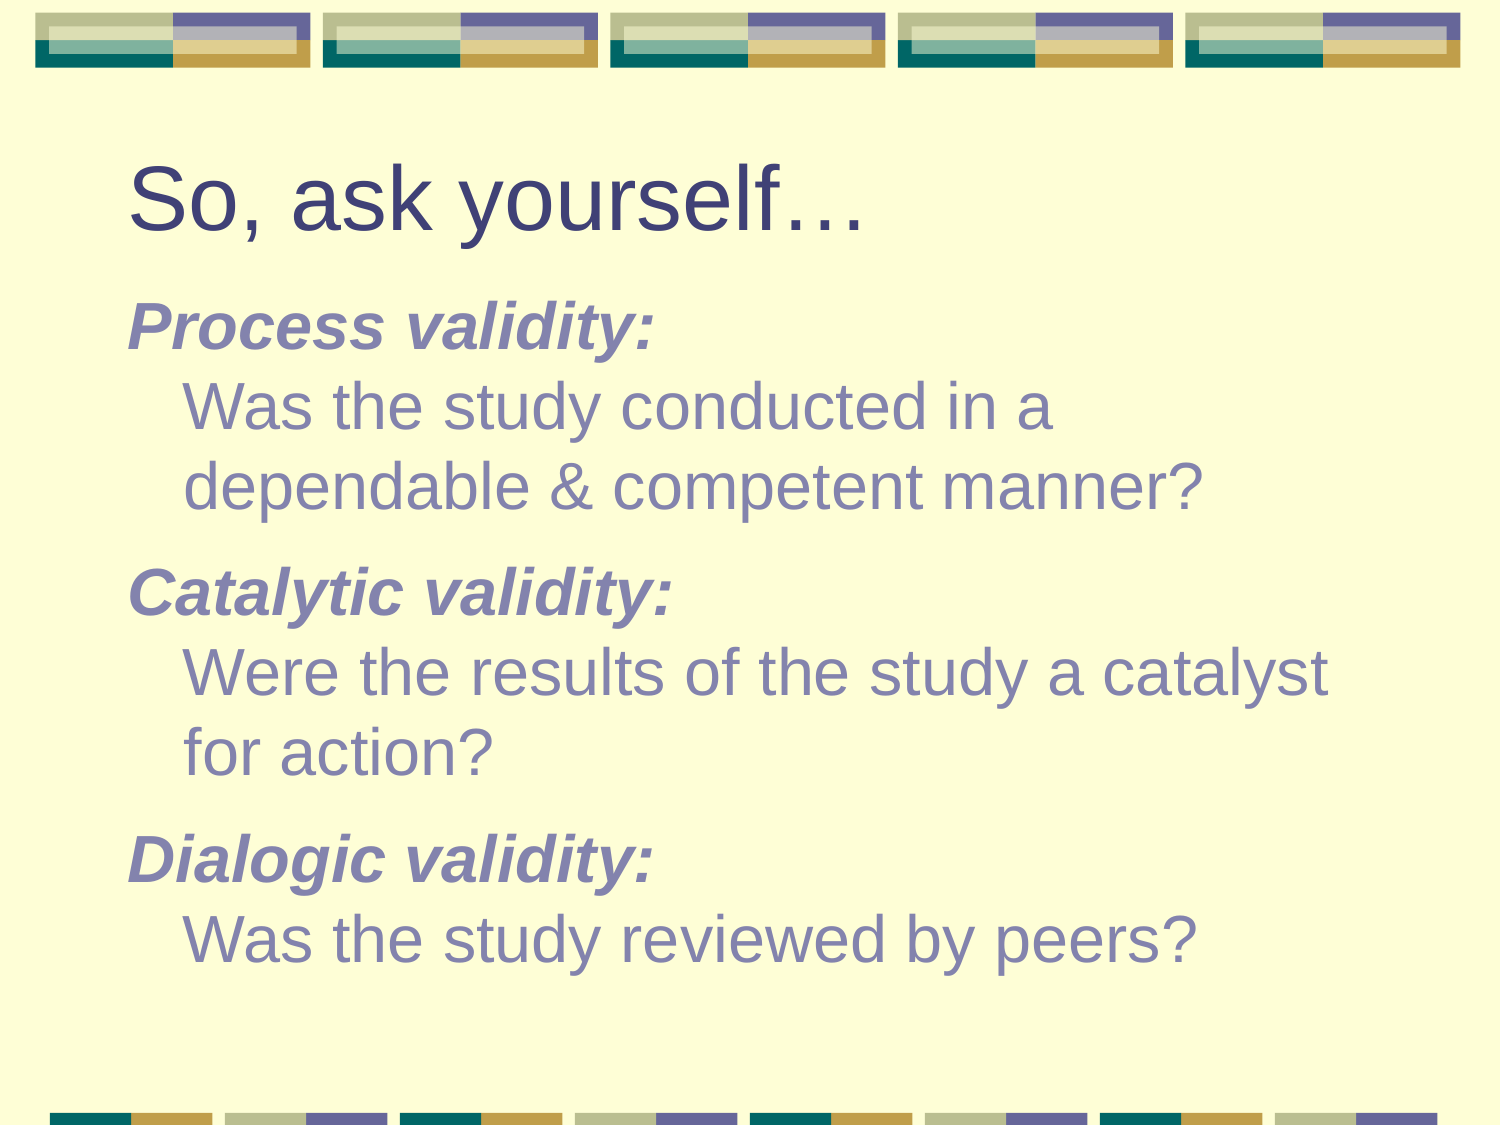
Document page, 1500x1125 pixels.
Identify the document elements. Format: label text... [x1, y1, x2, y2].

title So, ask yourself… [112, 99, 1388, 274]
list Process validity: Was the study conducted in a dependable & competent manner? Catalytic validity: Were the results of the study a catalyst for action? Dialogic validity: Was the study reviewed by peers? [112, 274, 1413, 1013]
